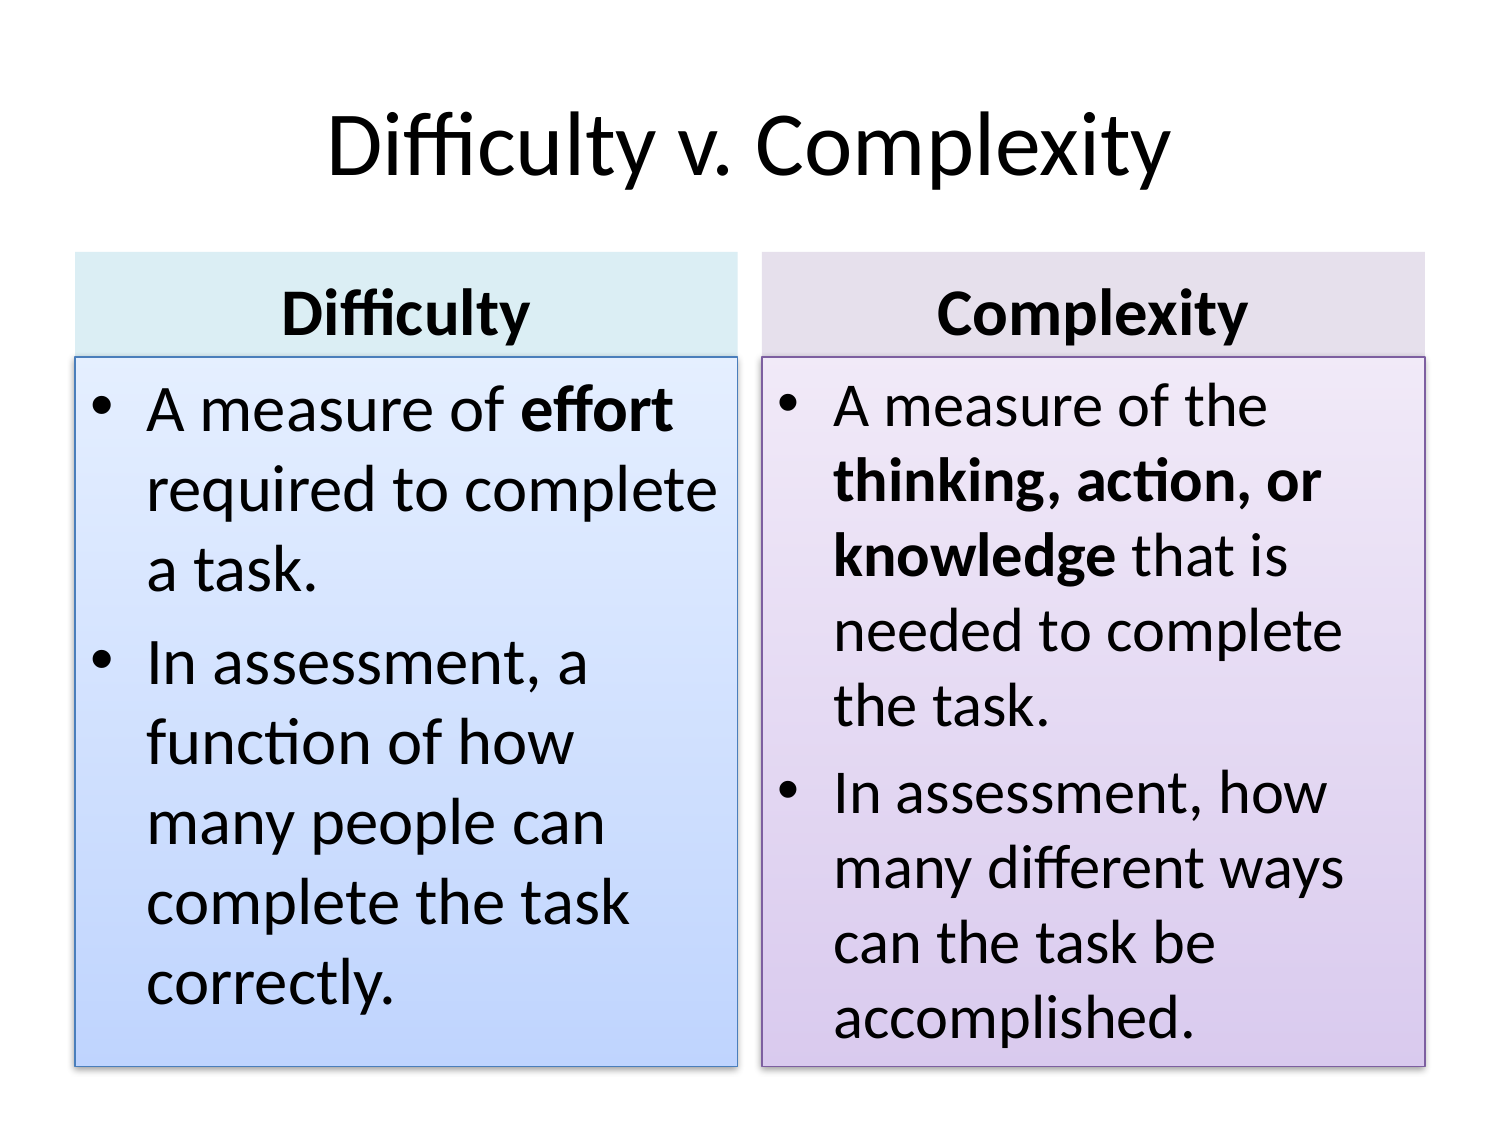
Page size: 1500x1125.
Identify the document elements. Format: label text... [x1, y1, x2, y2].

list A measure of the thinking, action, or knowledge that is needed to complete the task. In assessment, how many different ways can the task be accomplished. [761, 356, 1426, 1067]
title Difficulty v. Complexity [75, 45, 1425, 233]
list A measure of effort required to complete a task. In assessment, a function of how many people can complete the task correctly. [74, 356, 738, 1067]
list Difficulty [75, 251, 738, 355]
list Complexity [761, 251, 1425, 355]
